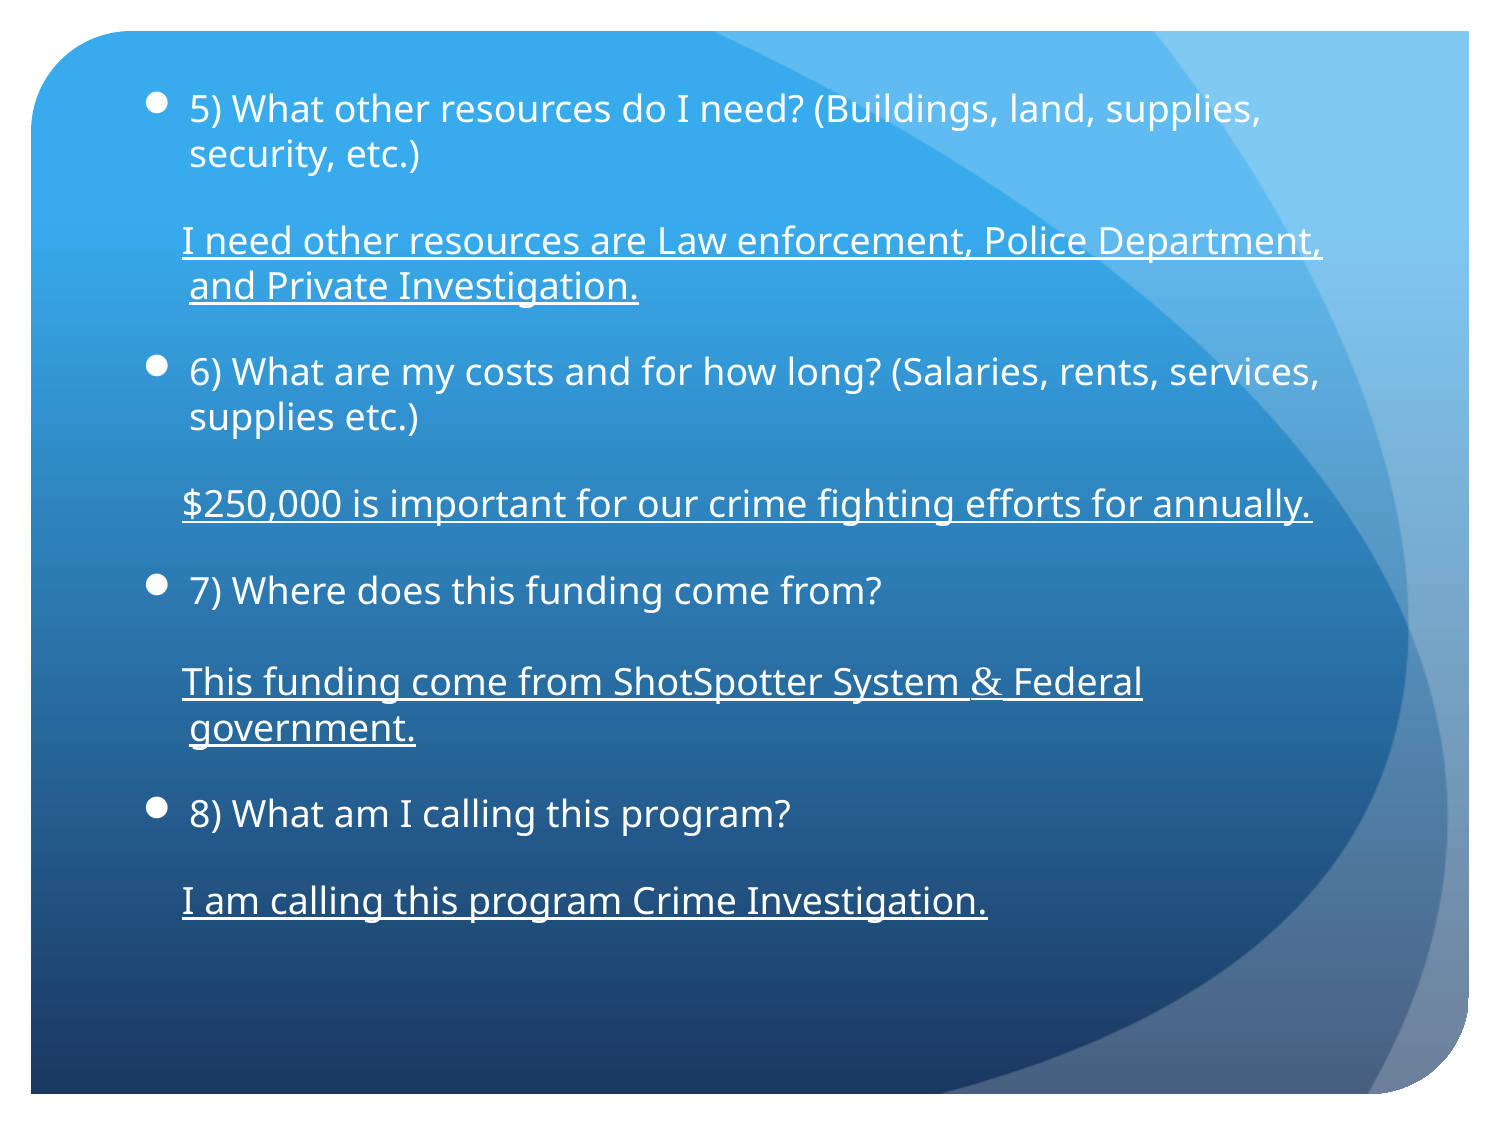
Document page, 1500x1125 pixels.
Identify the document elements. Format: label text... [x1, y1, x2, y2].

picture [24, 30, 1473, 1094]
list 5) What other resources do I need? (Buildings, land, supplies, security, etc.) I need other resources are Law enforcement, Police Department, and Private Investigation. 6) What are my costs and for how long? (Salaries, rents, services, supplies etc.) $250,000 is important for our crime fighting efforts for annually. 7) Where does this funding come from? This funding come from ShotSpotter System & Federal government. 8) What am I calling this program? I am calling this program Crime Investigation. [127, 77, 1372, 1054]
